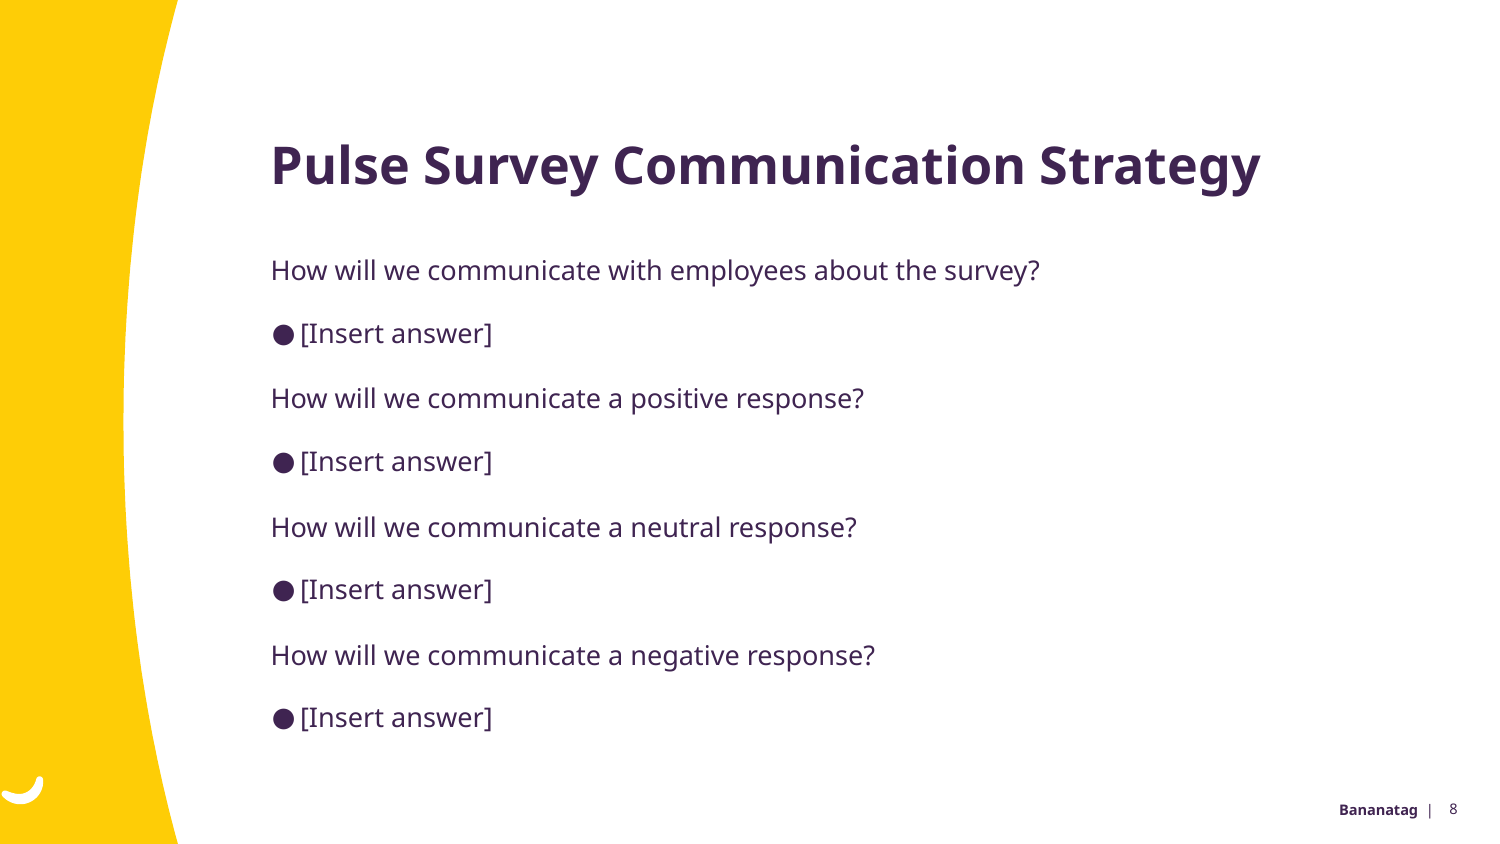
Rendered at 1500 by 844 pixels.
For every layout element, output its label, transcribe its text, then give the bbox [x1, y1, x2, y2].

text_box How will we communicate with employees about the survey? [Insert answer] How will we communicate a positive response? [Insert answer] How will we communicate a neutral response? [Insert answer] How will we communicate a negative response? [Insert answer] [255, 238, 1244, 354]
text_box Pulse Survey Communication Strategy [255, 108, 1323, 224]
